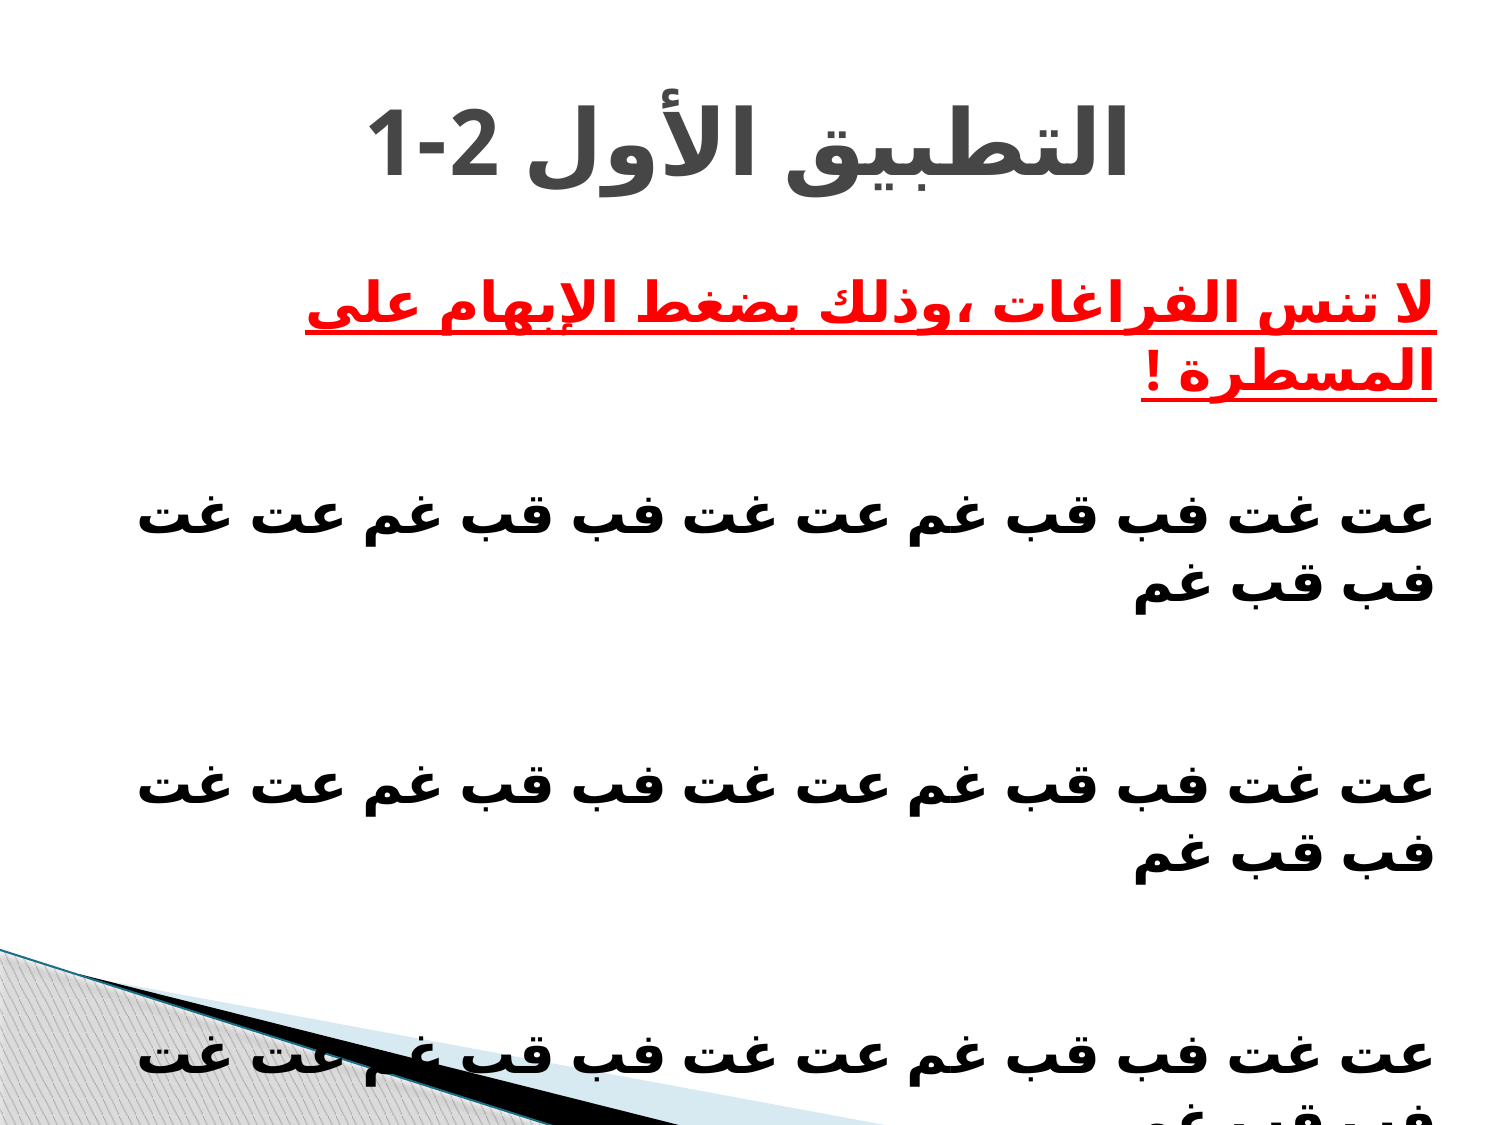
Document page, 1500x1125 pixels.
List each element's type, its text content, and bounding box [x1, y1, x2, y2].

list لا تنس الفراغات ،وذلك بضغط الإبهام على المسطرة ! عت غت فب قب غم عت غت فب قب غم عت غت فب قب غم عت غت فب قب غم عت غت فب قب غم عت غت فب قب غم عت غت فب قب غم عت غت فب قب غم عت غت فب قب غم [41, 259, 1466, 1047]
title التطبيق الأول 2-1 [75, 45, 1425, 233]
